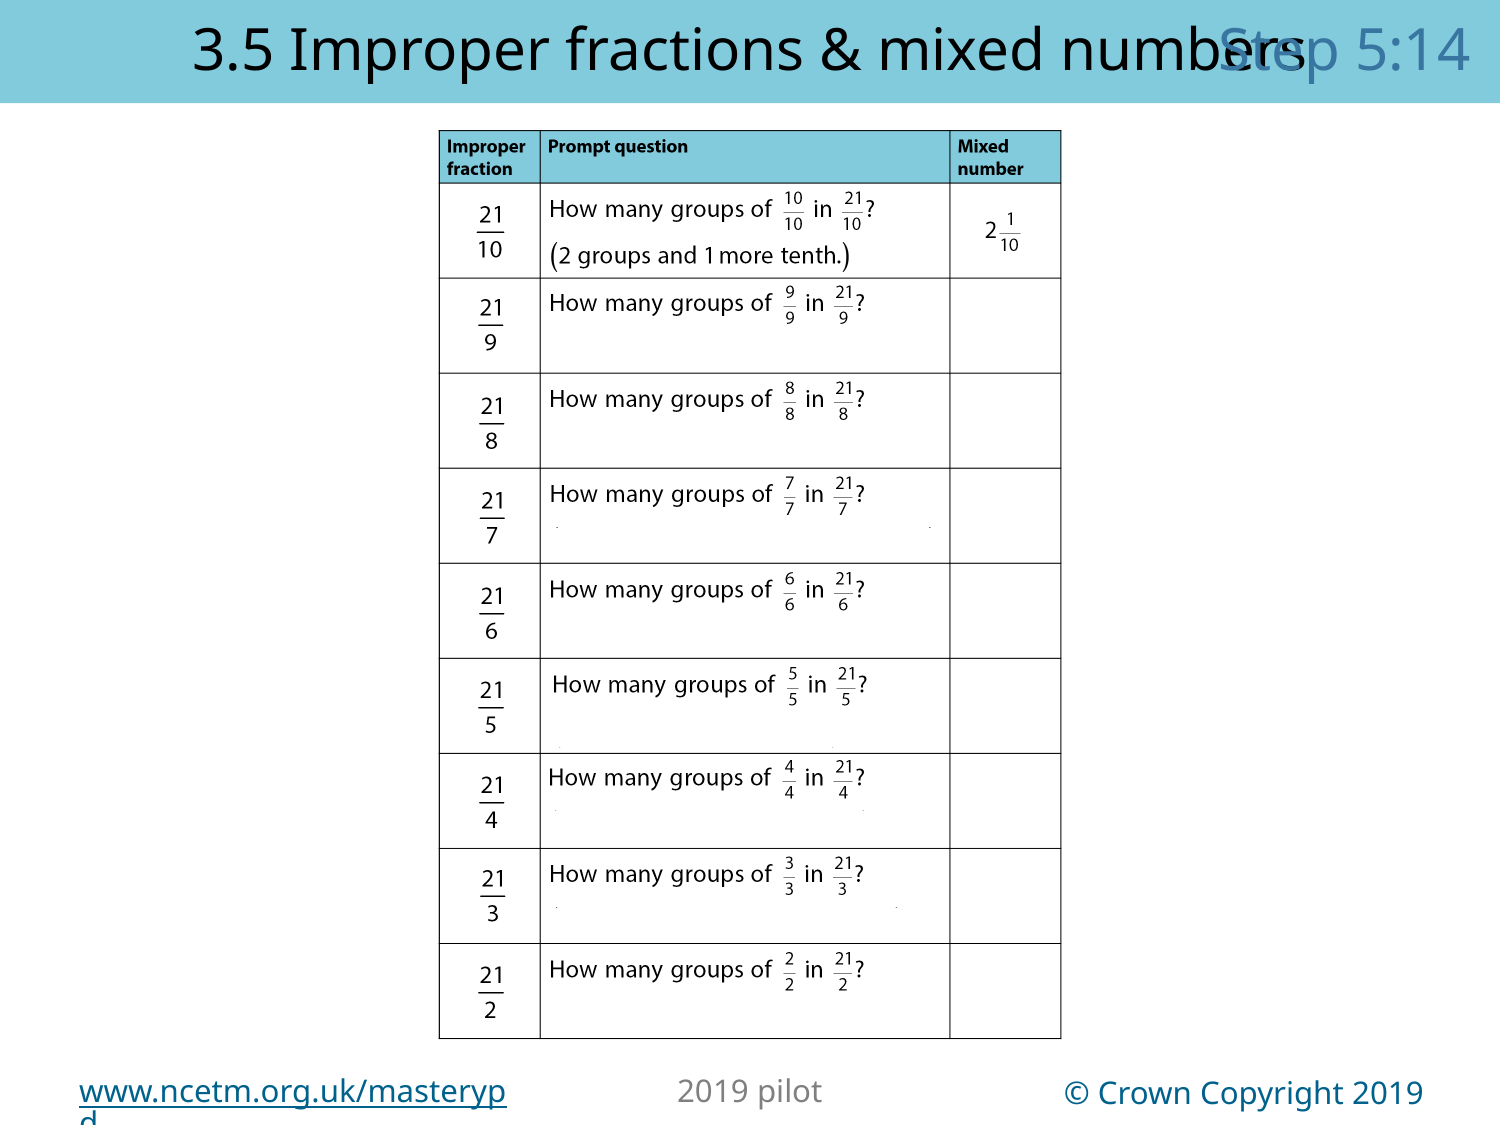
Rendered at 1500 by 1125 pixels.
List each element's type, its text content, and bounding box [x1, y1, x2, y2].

picture [438, 128, 1062, 1040]
list Step 5:14 [0, 0, 1500, 104]
